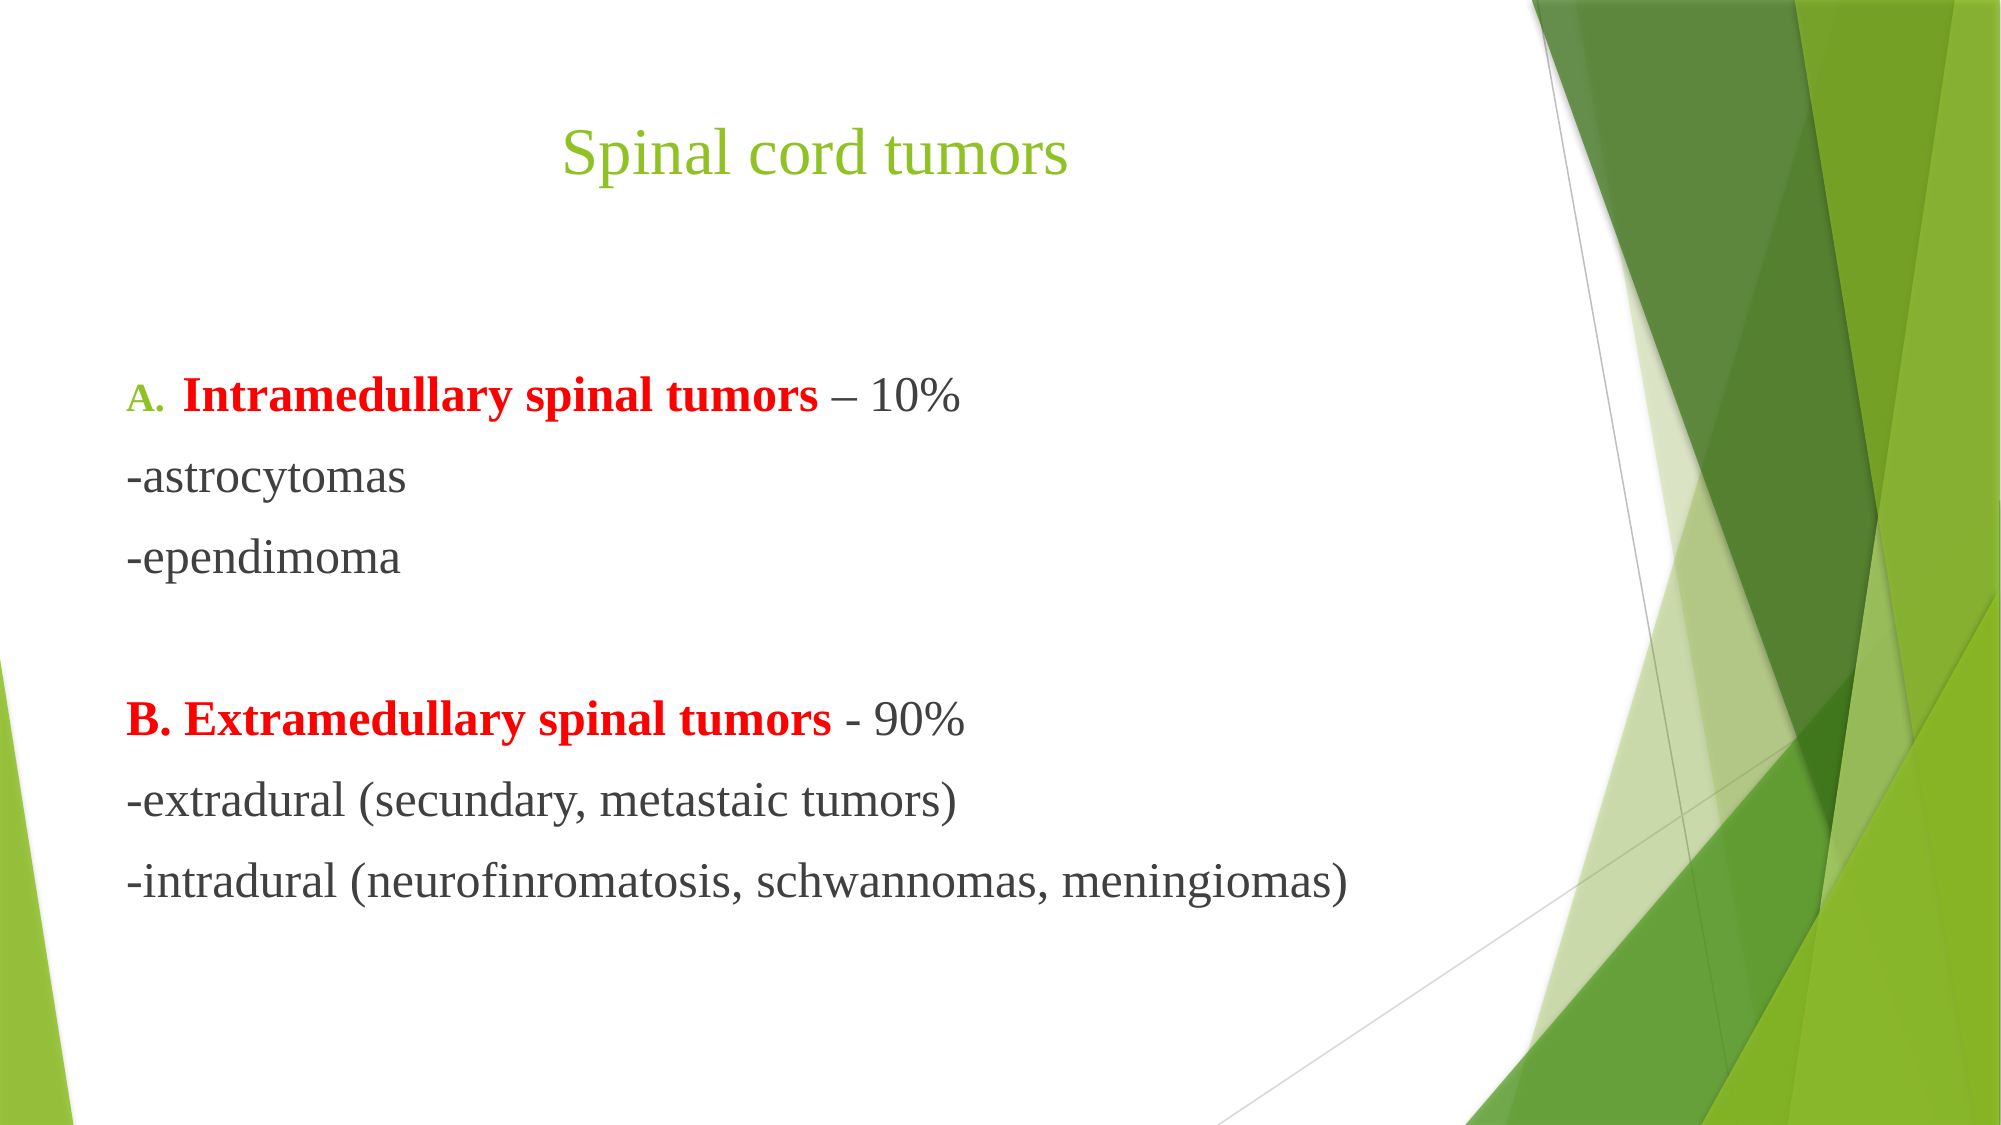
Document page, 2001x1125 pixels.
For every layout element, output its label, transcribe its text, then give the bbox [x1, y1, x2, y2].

list Intramedullary spinal tumors – 10% -astrocytomas -ependimoma B. Extramedullary spinal tumors - 90% -extradural (secundary, metastaic tumors) -intradural (neurofinromatosis, schwannomas, meningiomas) [111, 354, 1522, 992]
title Spinal cord tumors [111, 99, 1522, 212]
